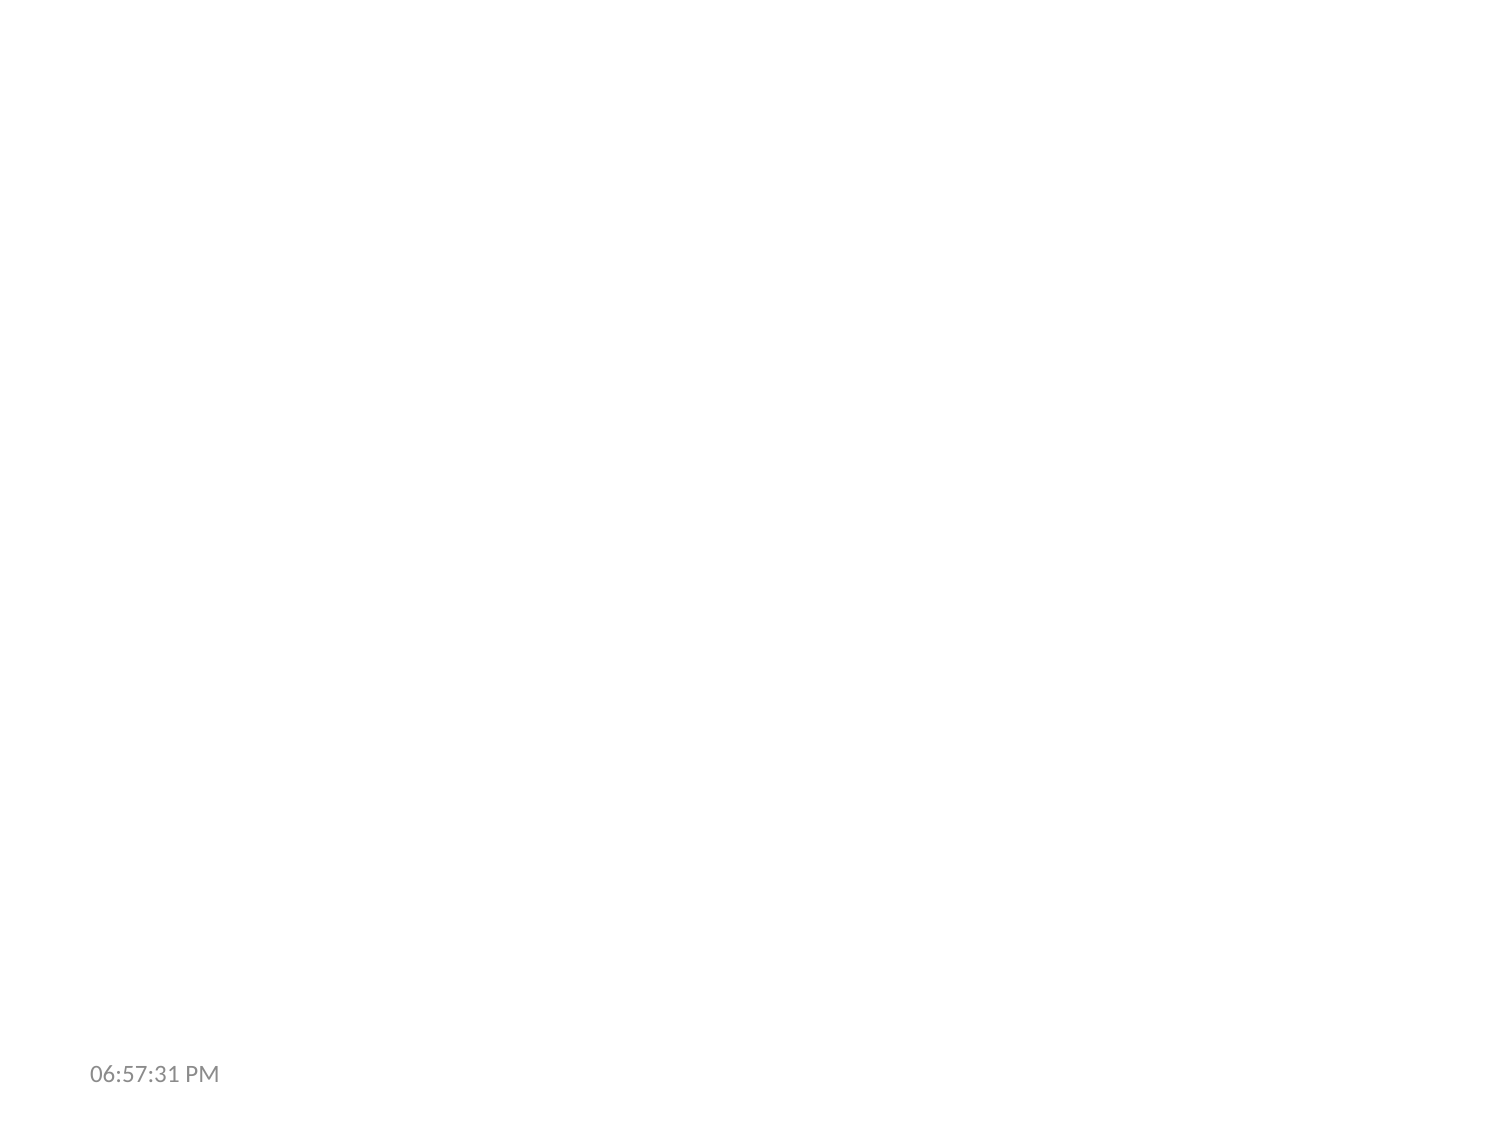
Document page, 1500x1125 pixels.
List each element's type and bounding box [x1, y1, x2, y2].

slide_number [75, 1042, 425, 1103]
